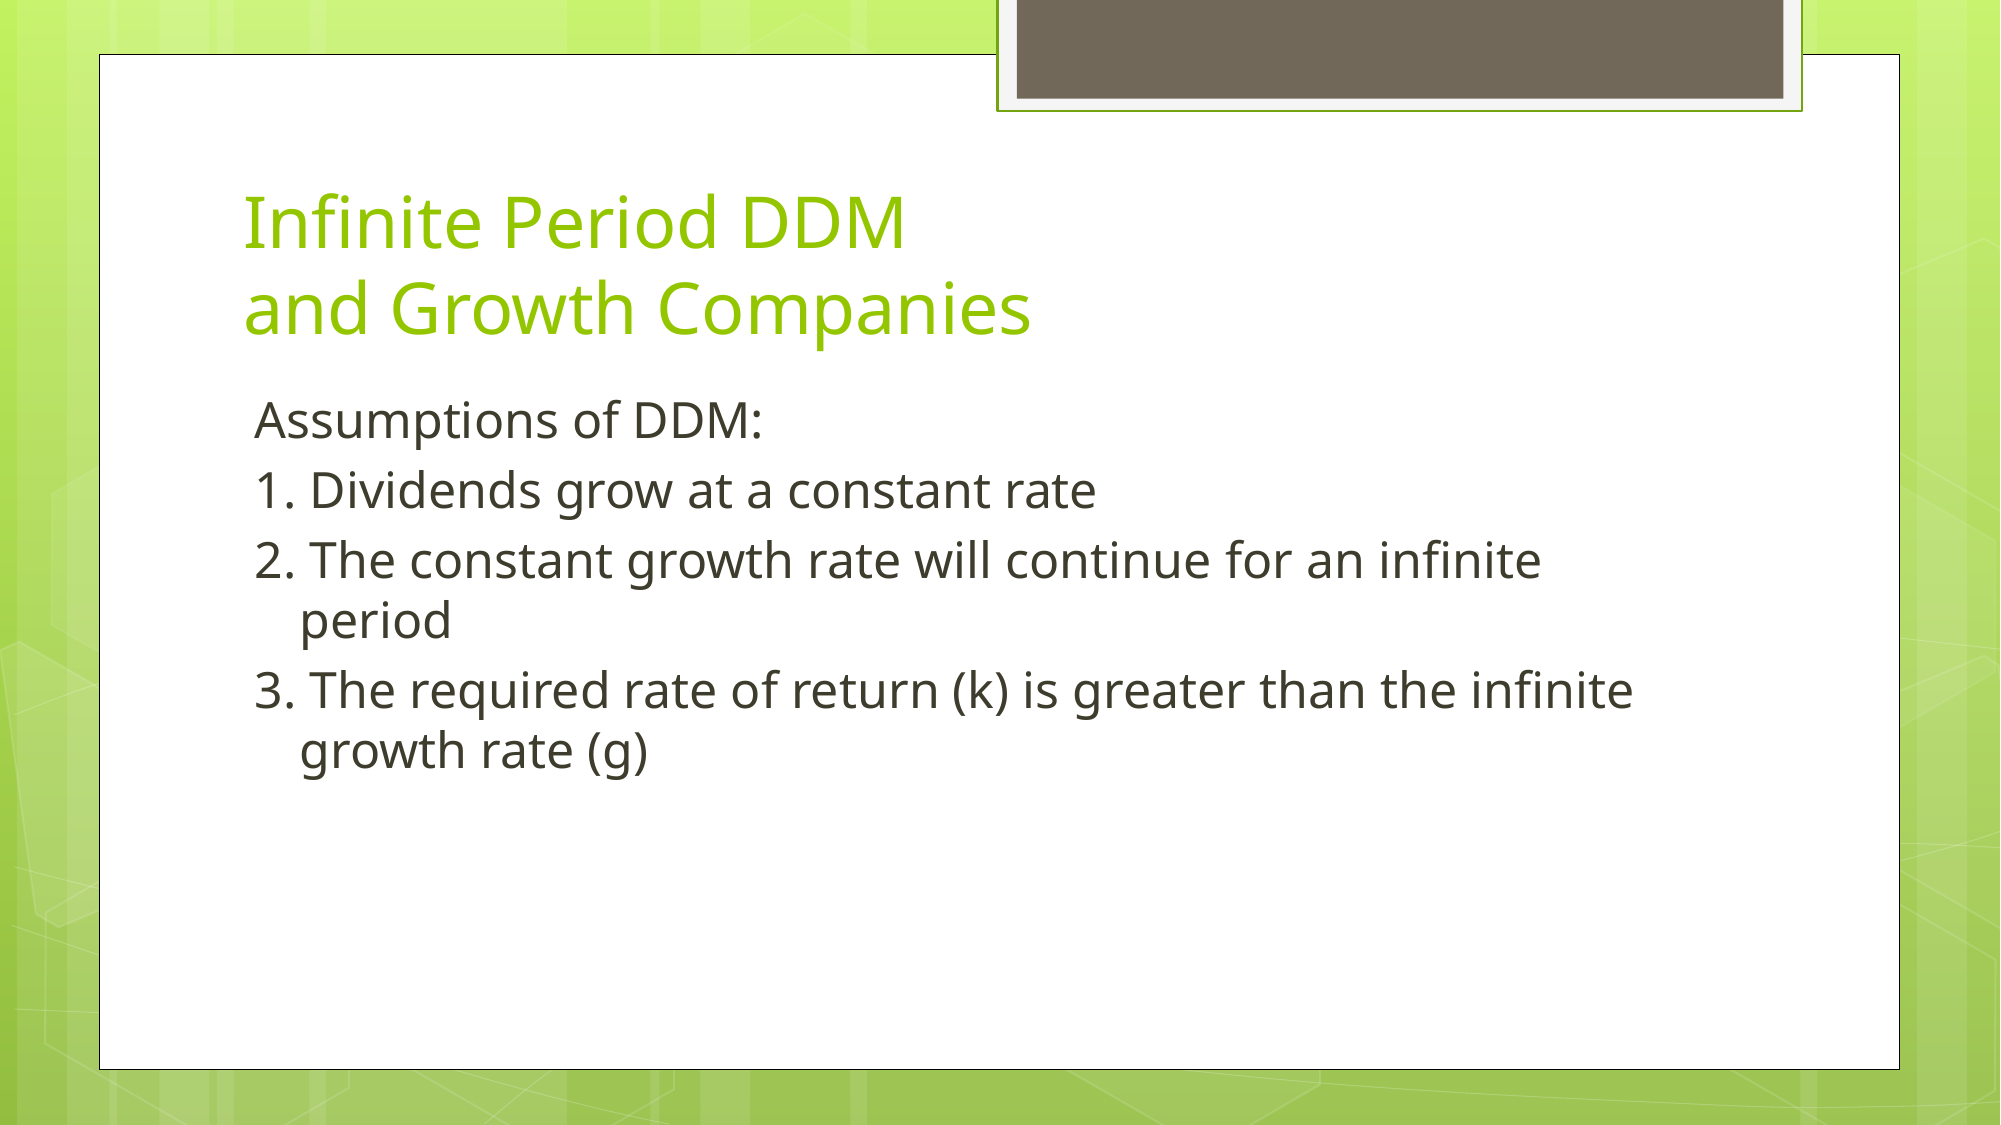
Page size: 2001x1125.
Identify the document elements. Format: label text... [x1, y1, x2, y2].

title Infinite Period DDM and Growth Companies [228, 168, 1765, 357]
list Assumptions of DDM: 1. Dividends grow at a constant rate 2. The constant growth rate will continue for an infinite period 3. The required rate of return (k) is greater than the infinite growth rate (g) [228, 381, 1711, 957]
